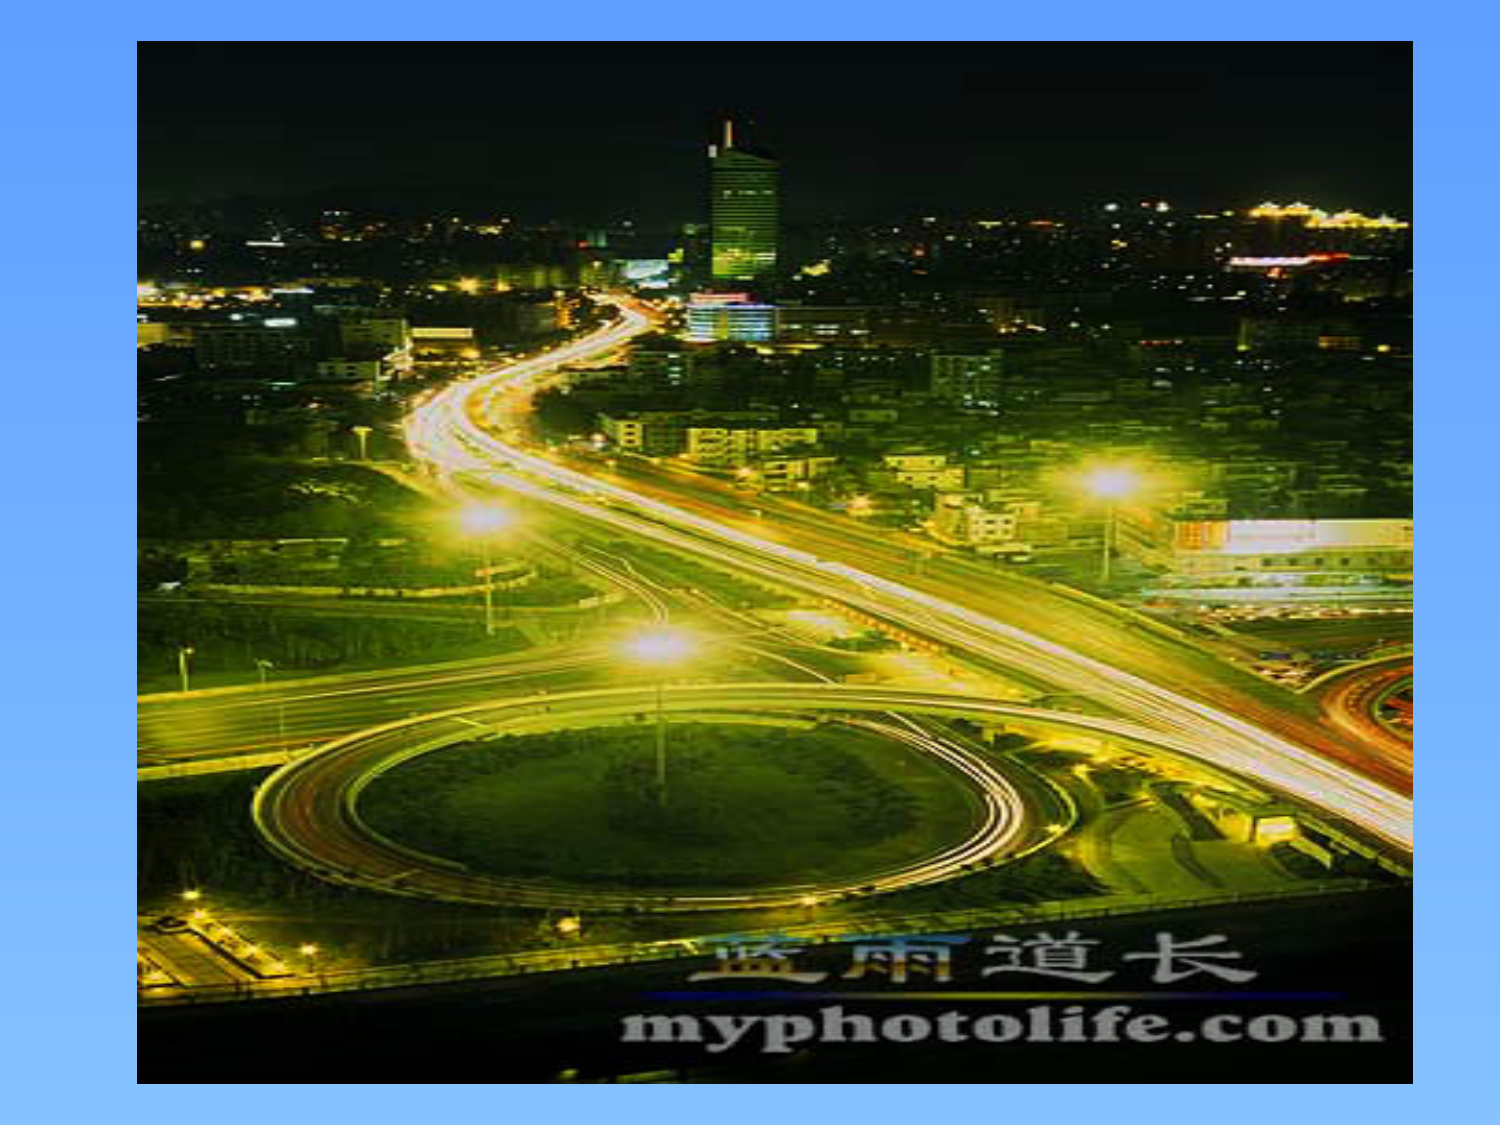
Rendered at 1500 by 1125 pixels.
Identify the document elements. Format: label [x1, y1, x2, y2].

picture [137, 41, 1413, 1084]
